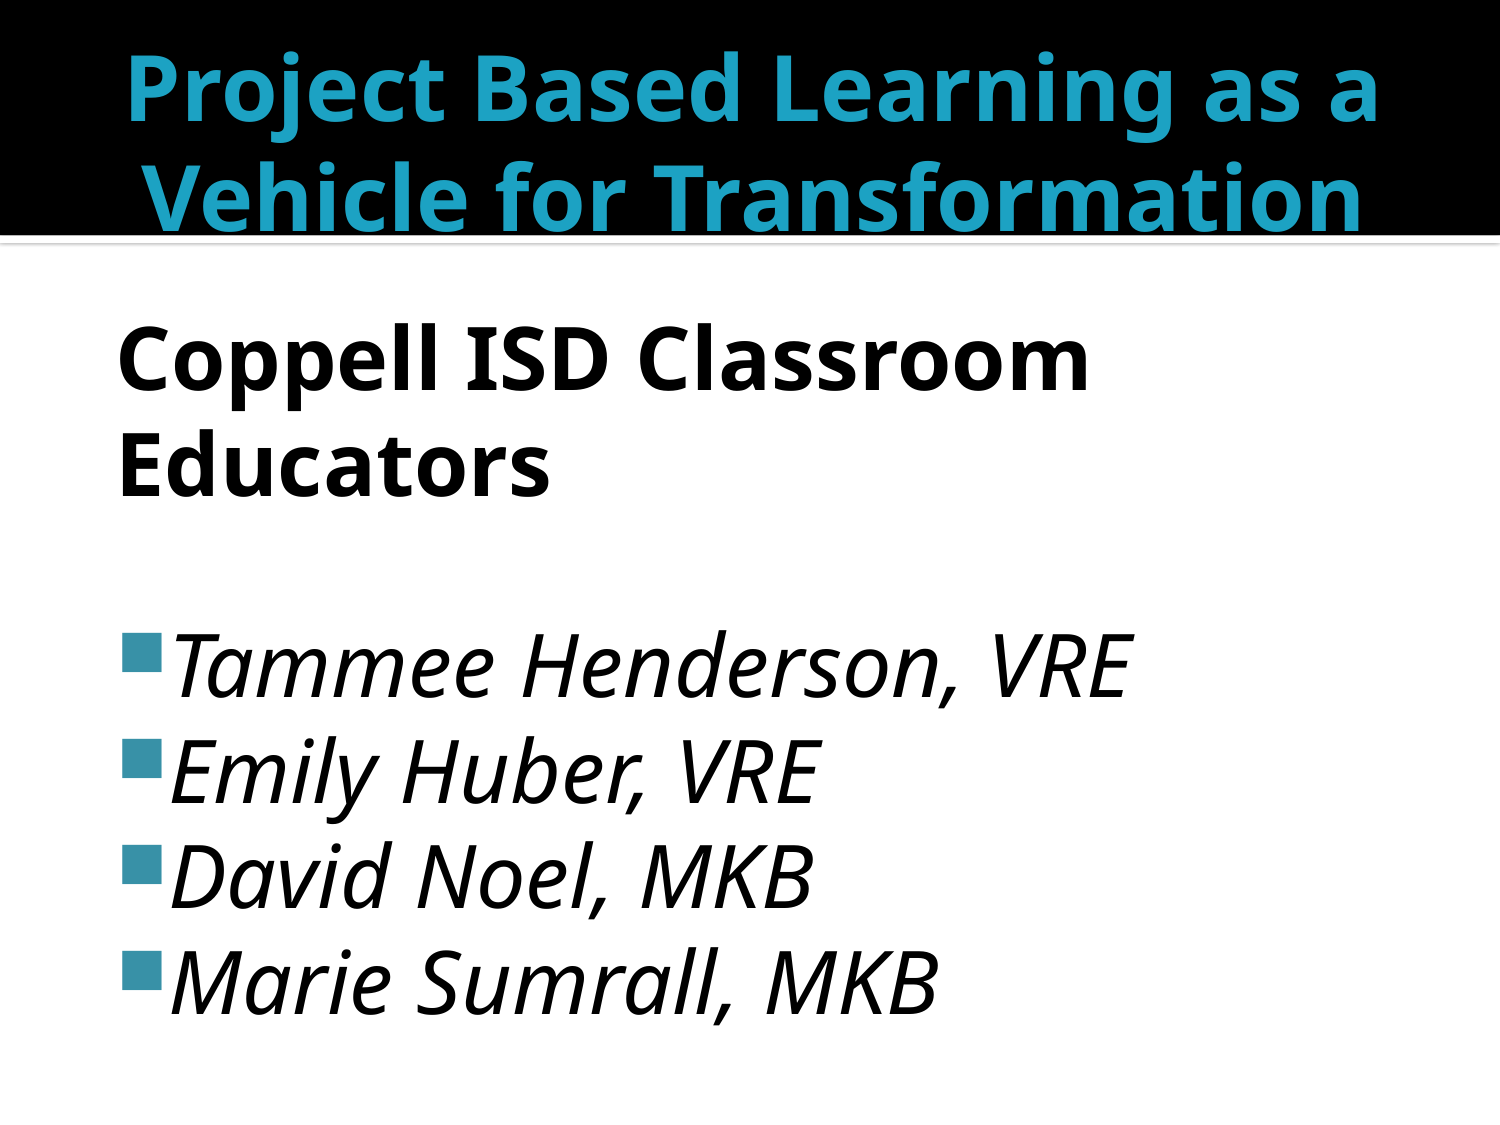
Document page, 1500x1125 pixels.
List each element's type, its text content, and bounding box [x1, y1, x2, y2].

list Coppell ISD Classroom Educators Tammee Henderson, VRE Emily Huber, VRE David Noel, MKB Marie Sumrall, MKB [87, 287, 1438, 1047]
title Project Based Learning as a Vehicle for Transformation [75, 37, 1425, 243]
